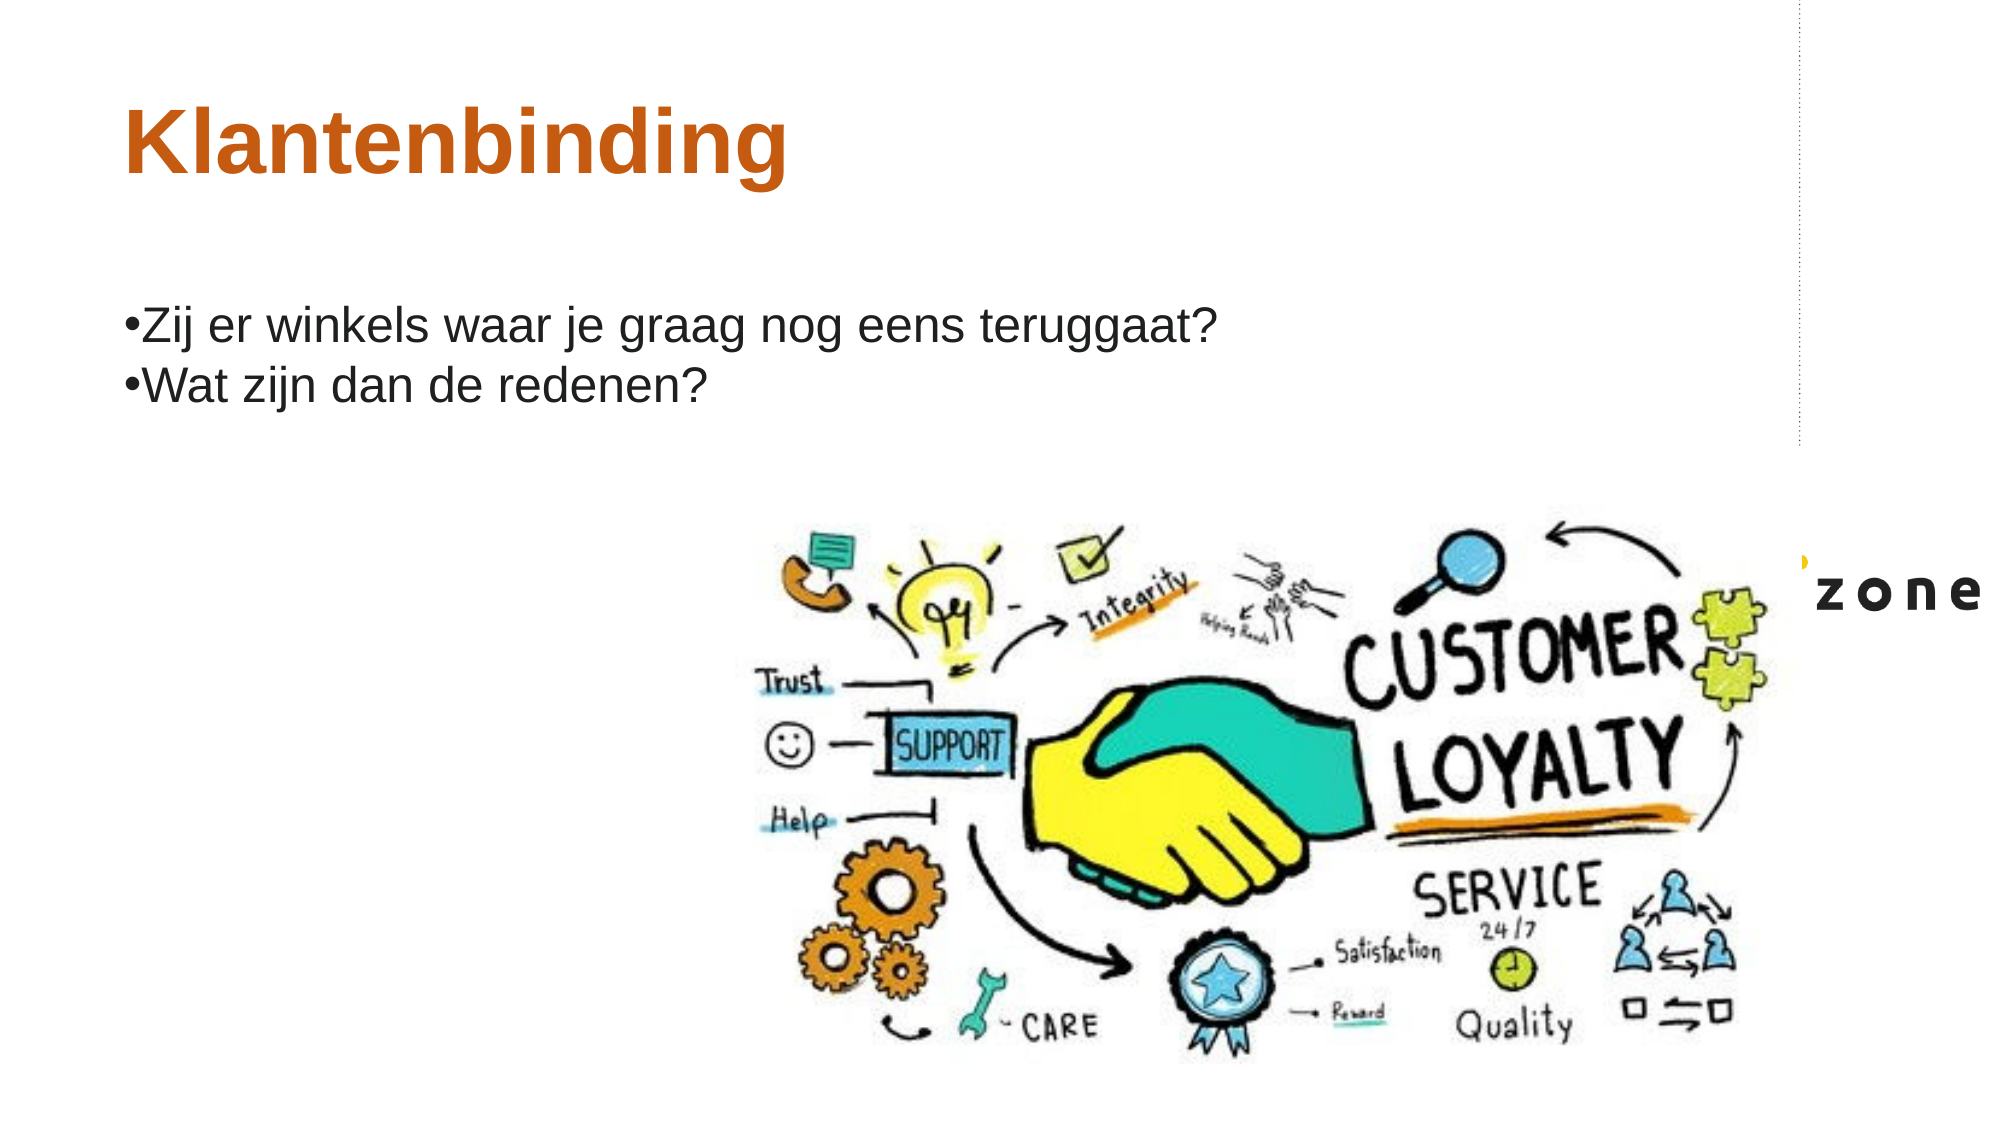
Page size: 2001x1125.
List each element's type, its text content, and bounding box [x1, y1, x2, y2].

picture [717, 0, 2001, 1125]
title Klantenbinding [124, 94, 1607, 272]
list Zij er winkels waar je graag nog eens teruggaat? Wat zijn dan de redenen? [124, 292, 1394, 1007]
